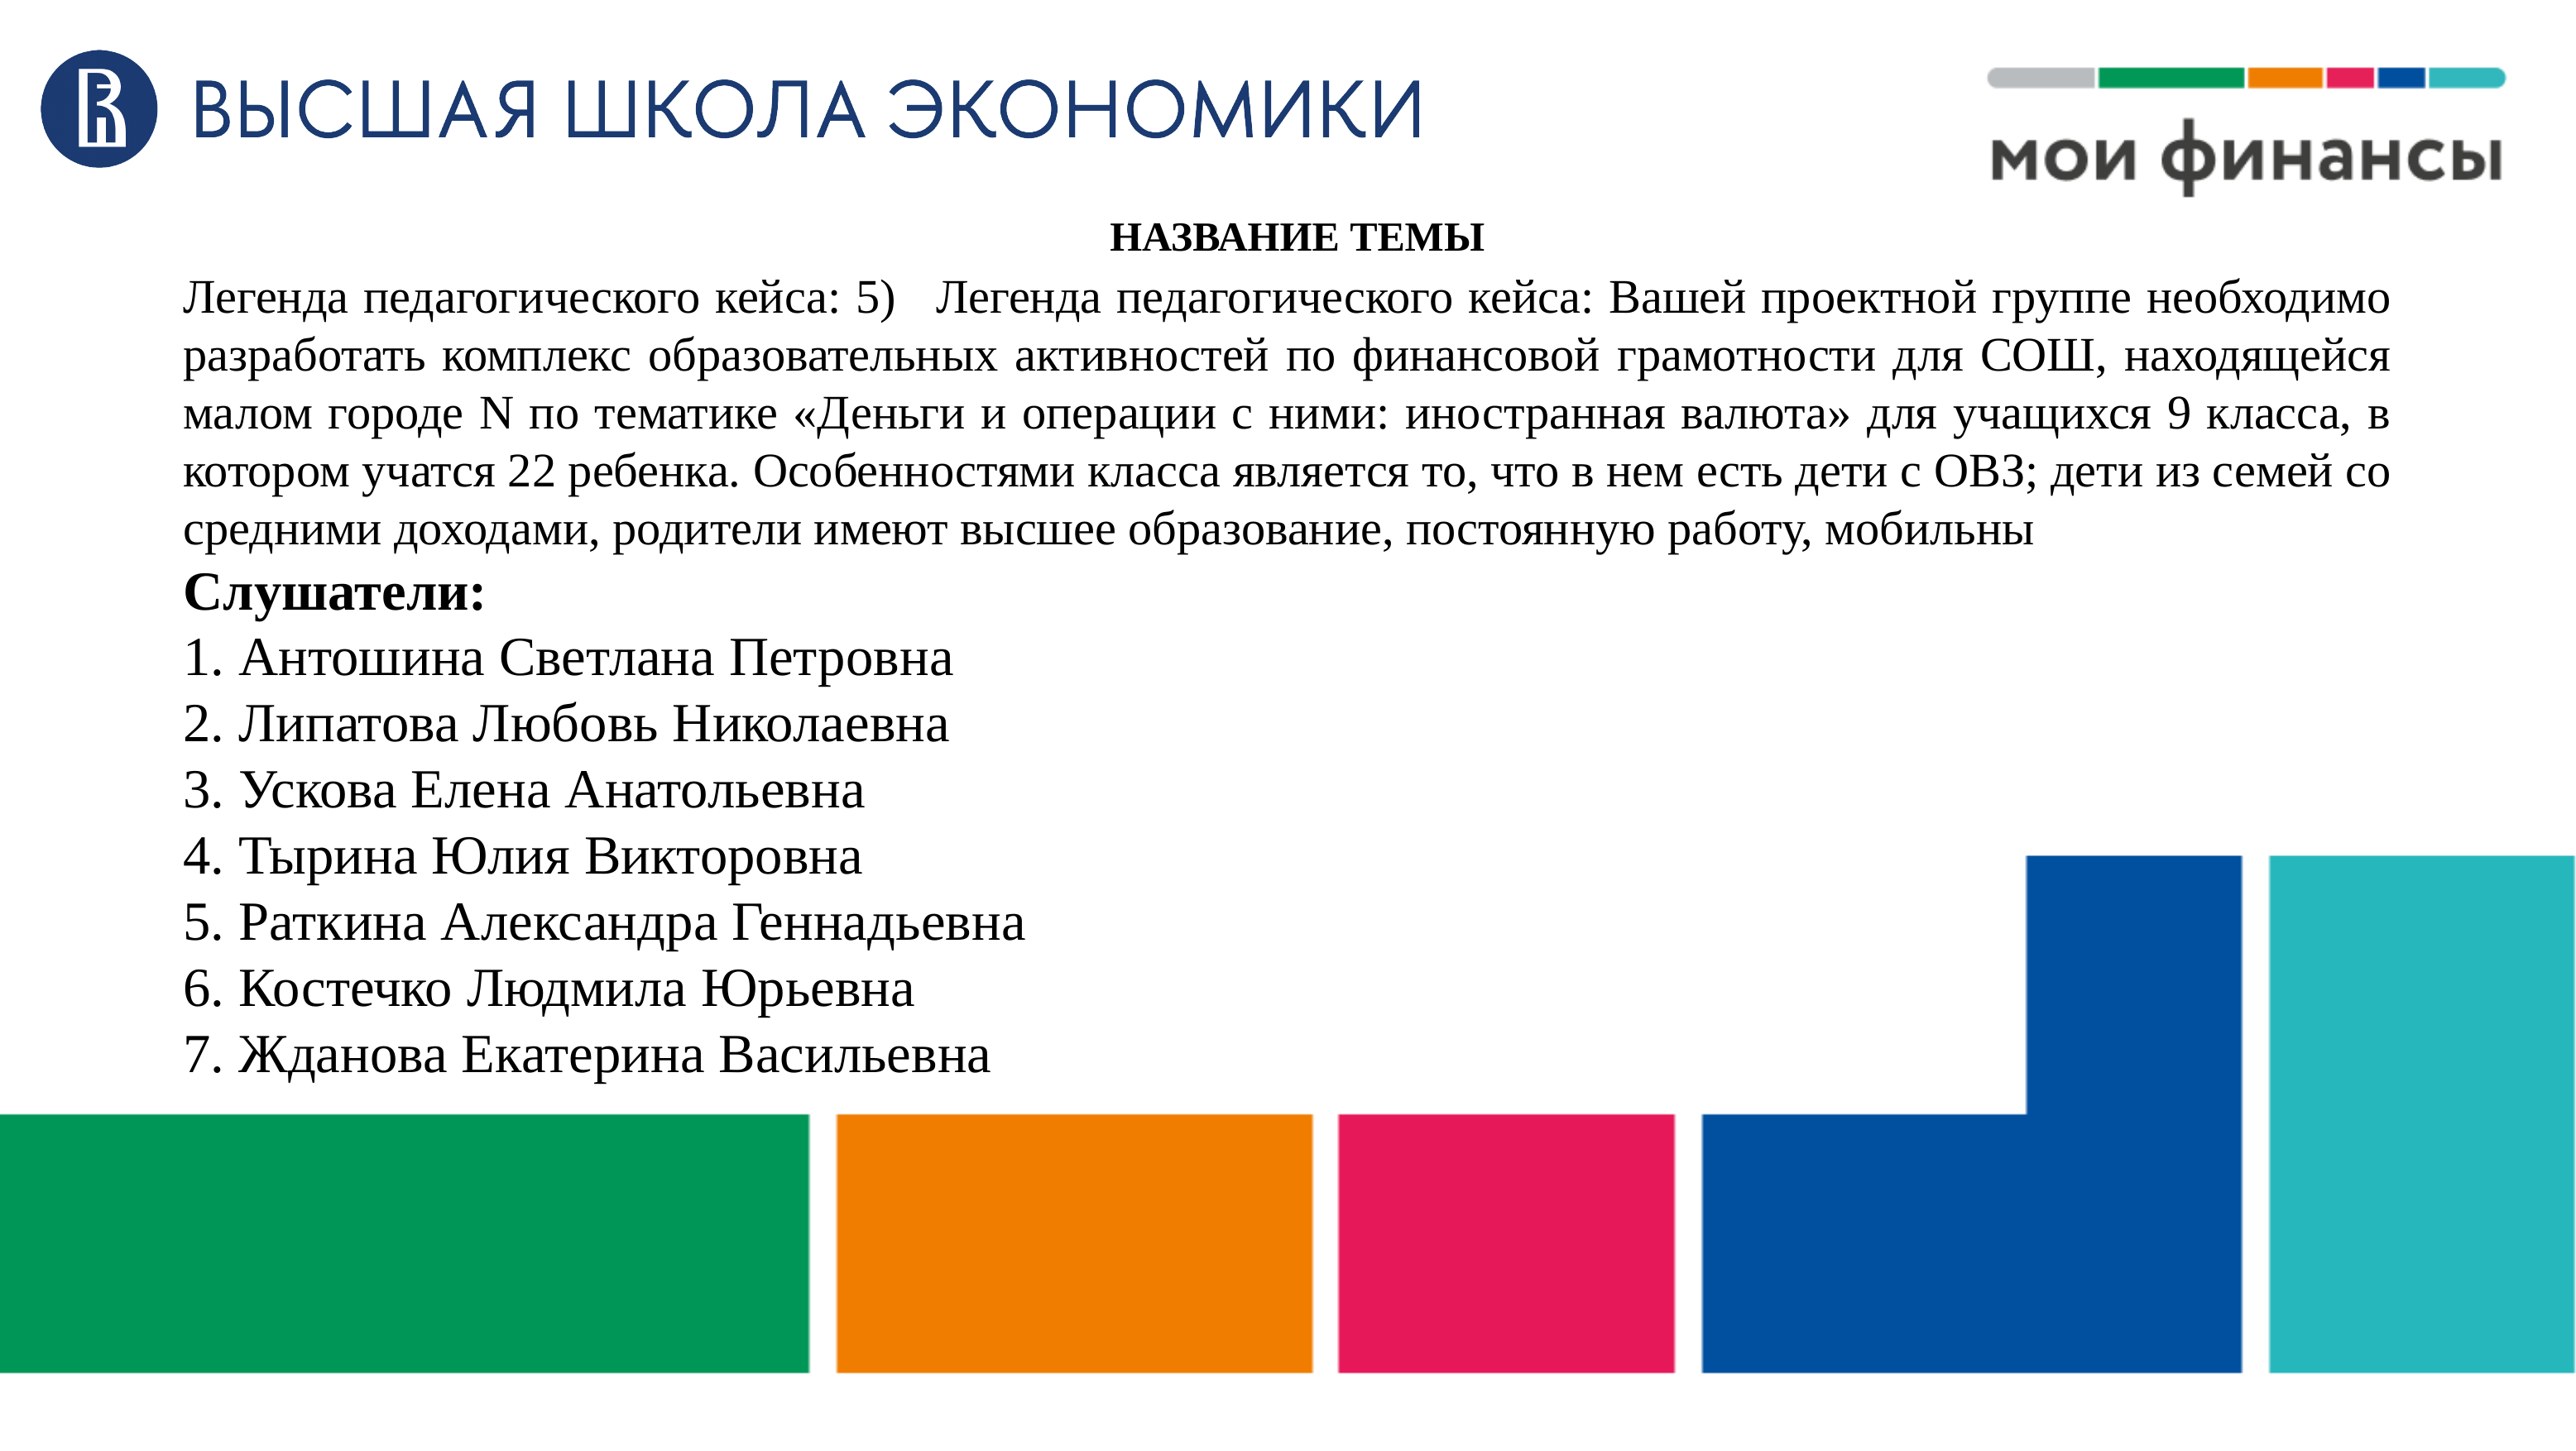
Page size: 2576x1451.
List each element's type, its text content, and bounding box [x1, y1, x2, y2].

picture [0, 0, 2576, 1451]
text_box НАЗВАНИЕ ТЕМЫ Легенда педагогического кейса: 5) Легенда педагогического кейса: Вашей проектной группе необходимо разработать комплекс образовательных активностей по финансовой грамотности для СОШ, находящейся малом городе N по тематике «Деньги и операции с ними: иностранная валюта» для учащихся 9 класса, в котором учатся 22 ребенка. Особенностями класса является то, что в нем есть дети с ОВЗ; дети из семей со средними доходами, родители имеют высшее образование, постоянную работу, мобильны Слушатели: 1. Антошина Светлана Петровна 2. Липатова Любовь Николаевна 3. Ускова Елена Анатольевна 4. Тырина Юлия Викторовна 5. Раткина Александра Геннадьевна 6. Костечко Людмила Юрьевна 7. Жданова Екатерина Васильевна [164, 172, 2412, 1451]
